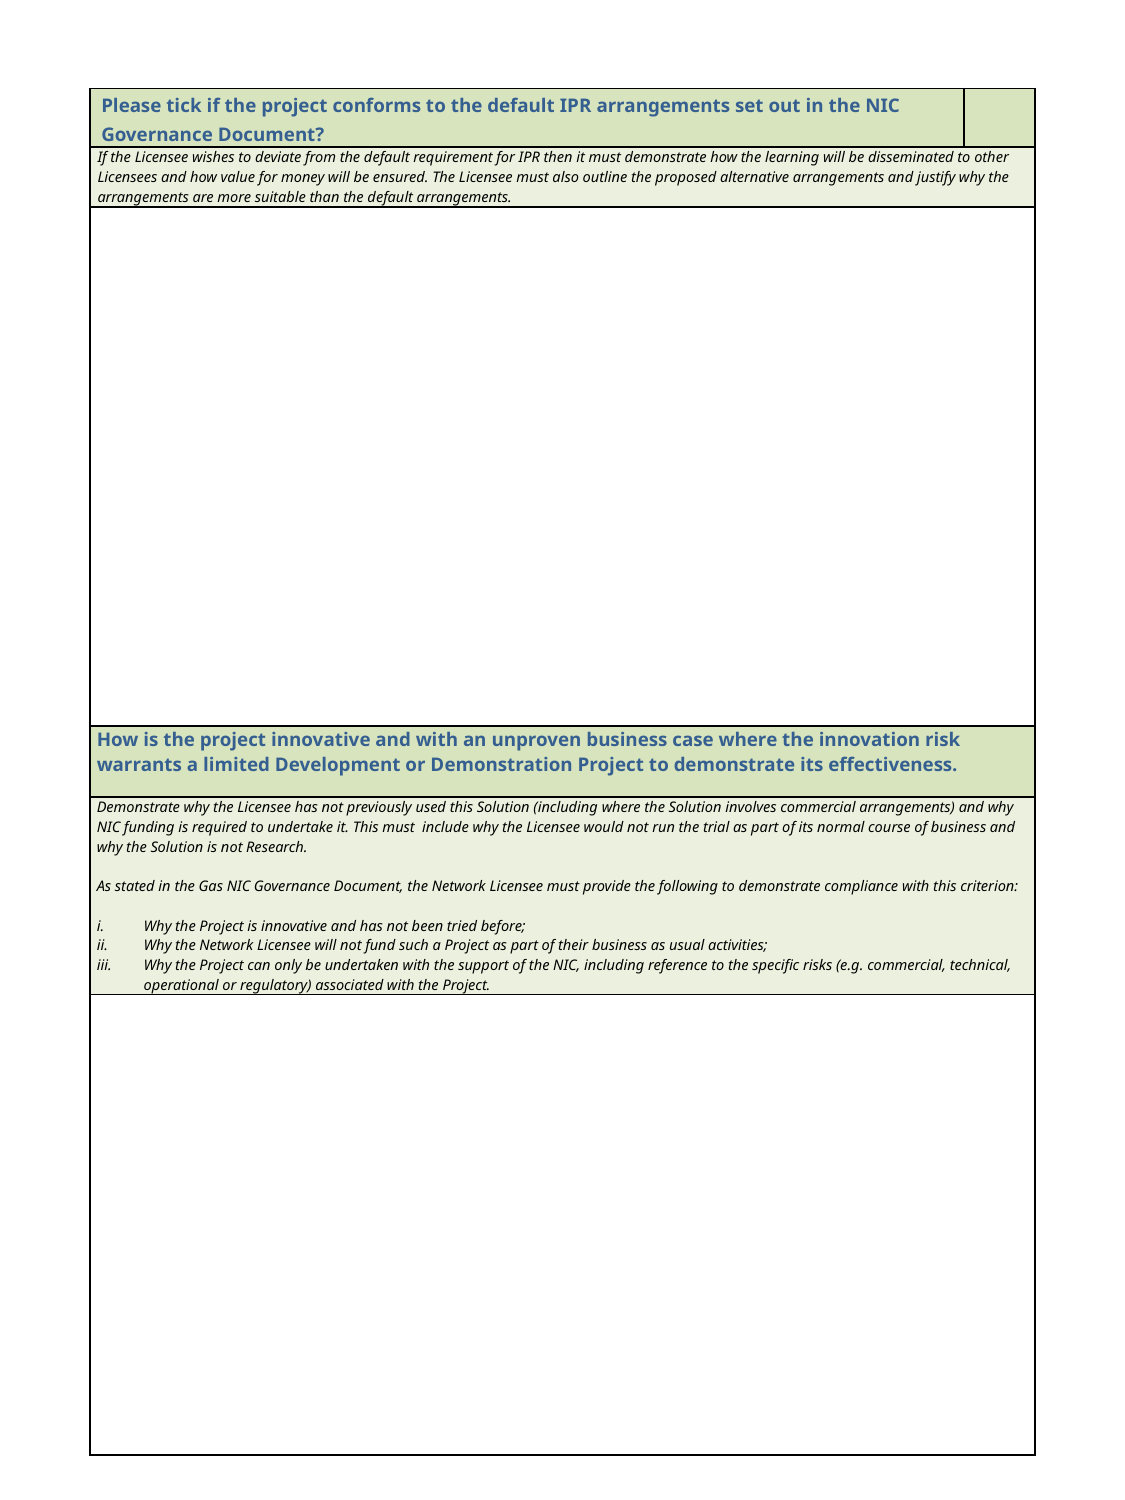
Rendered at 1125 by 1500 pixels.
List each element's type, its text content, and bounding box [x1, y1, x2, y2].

table_header How is the project innovative and with an unproven business case where the innovation risk warrants a limited Development or Demonstration Project to demonstrate its effectiveness. [91, 727, 1034, 796]
table_header [91, 208, 1034, 725]
table_cell [91, 995, 1034, 1454]
table_cell Demonstrate why the Licensee has not previously used this Solution (including where the Solution involves commercial arrangements) and why NIC funding is required to undertake it. This must include why the Licensee would not run the trial as part of its normal course of business and why the Solution is not Research. As stated in the Gas NIC Governance Document, the Network Licensee must provide the following to demonstrate compliance with this criterion: Why the Project is innovative and has not been tried before; Why the Network Licensee will not fund such a Project as part of their business as usual activities; Why the Project can only be undertaken with the support of the NIC, including reference to the specific risks (e.g. commercial, technical, operational or regulatory) associated with the Project. [91, 798, 1034, 994]
table_cell If the Licensee wishes to deviate from the default requirement for IPR then it must demonstrate how the learning will be disseminated to other Licensees and how value for money will be ensured. The Licensee must also outline the proposed alternative arrangements and justify why the arrangements are more suitable than the default arrangements. [91, 148, 1034, 206]
slide_number 7 [806, 1390, 1069, 1471]
table_header [965, 89, 1034, 146]
table_header Please tick if the project conforms to the default IPR arrangements set out in the NIC Governance Document? [91, 89, 963, 146]
